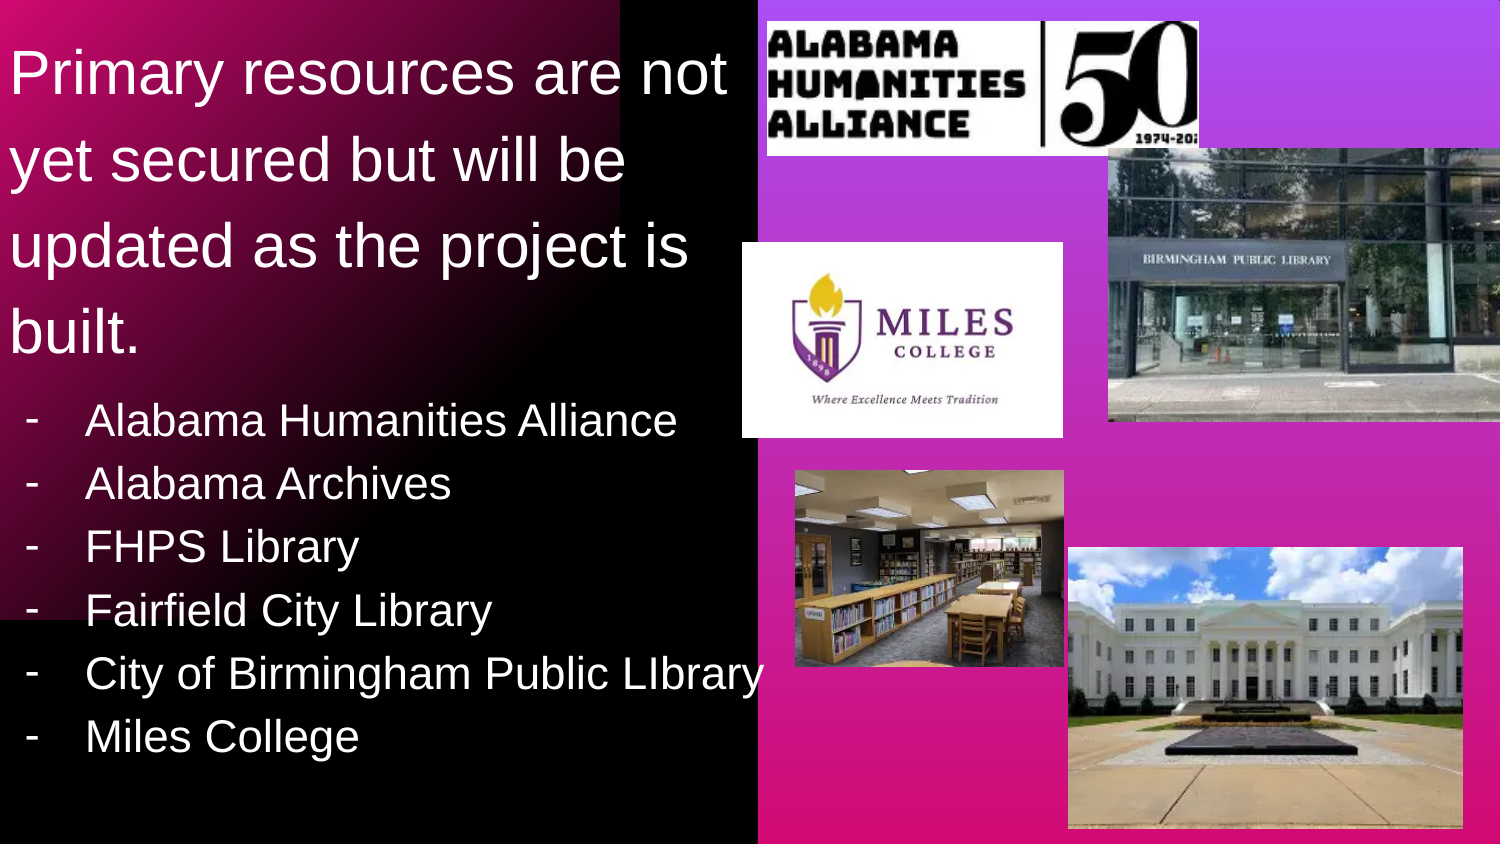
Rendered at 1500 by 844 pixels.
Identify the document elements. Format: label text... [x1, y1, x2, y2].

picture [766, 20, 1500, 423]
picture [742, 242, 1063, 439]
picture [1068, 547, 1463, 830]
subtitle Primary resources are not yet secured but will be updated as the project is built. Alabama Humanities Alliance Alabama Archives FHPS Library Fairfield City Library City of Birmingham Public LIbrary Miles College [10, 21, 796, 844]
picture [795, 470, 1065, 667]
